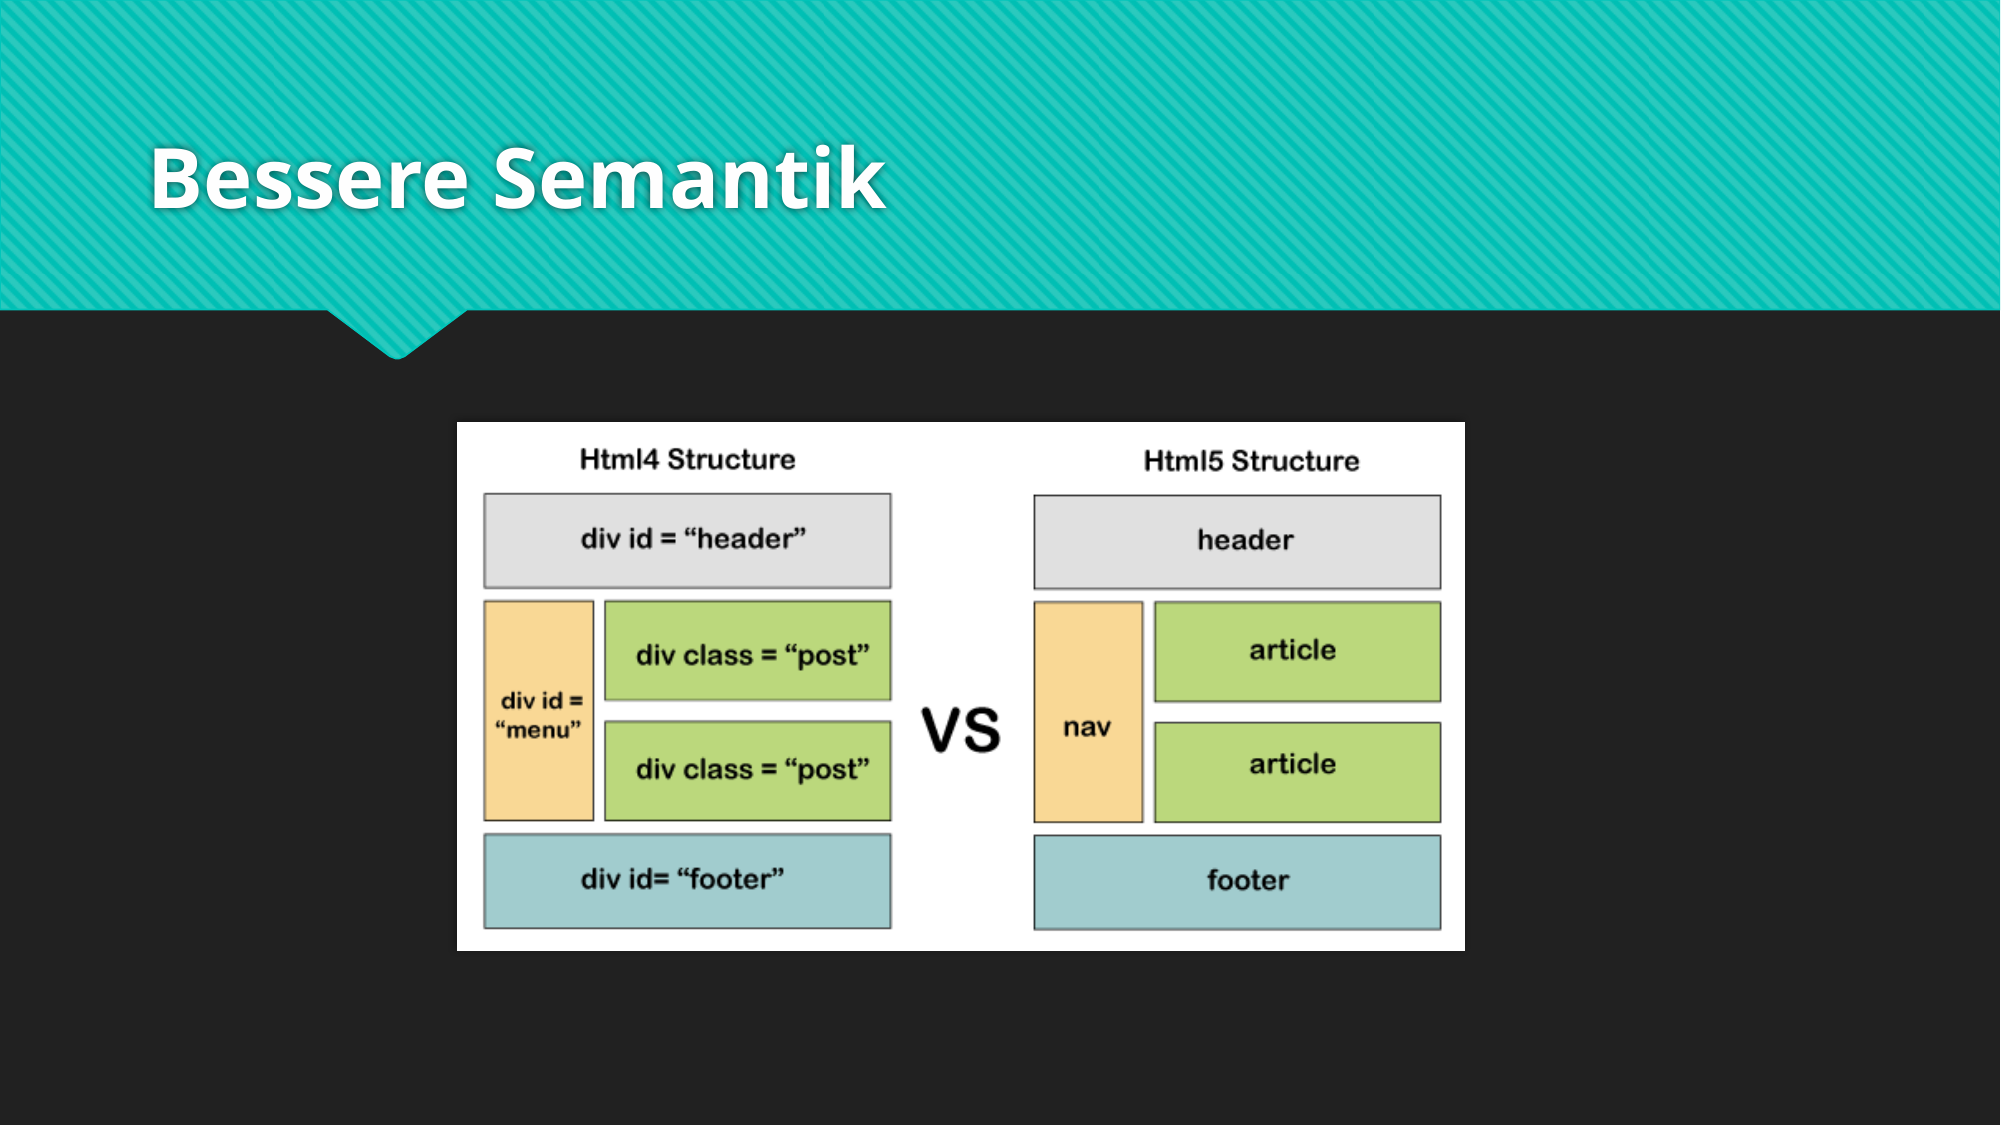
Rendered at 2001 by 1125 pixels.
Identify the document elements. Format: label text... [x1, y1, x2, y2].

title Bessere Semantik [132, 73, 1868, 233]
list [457, 421, 1466, 951]
